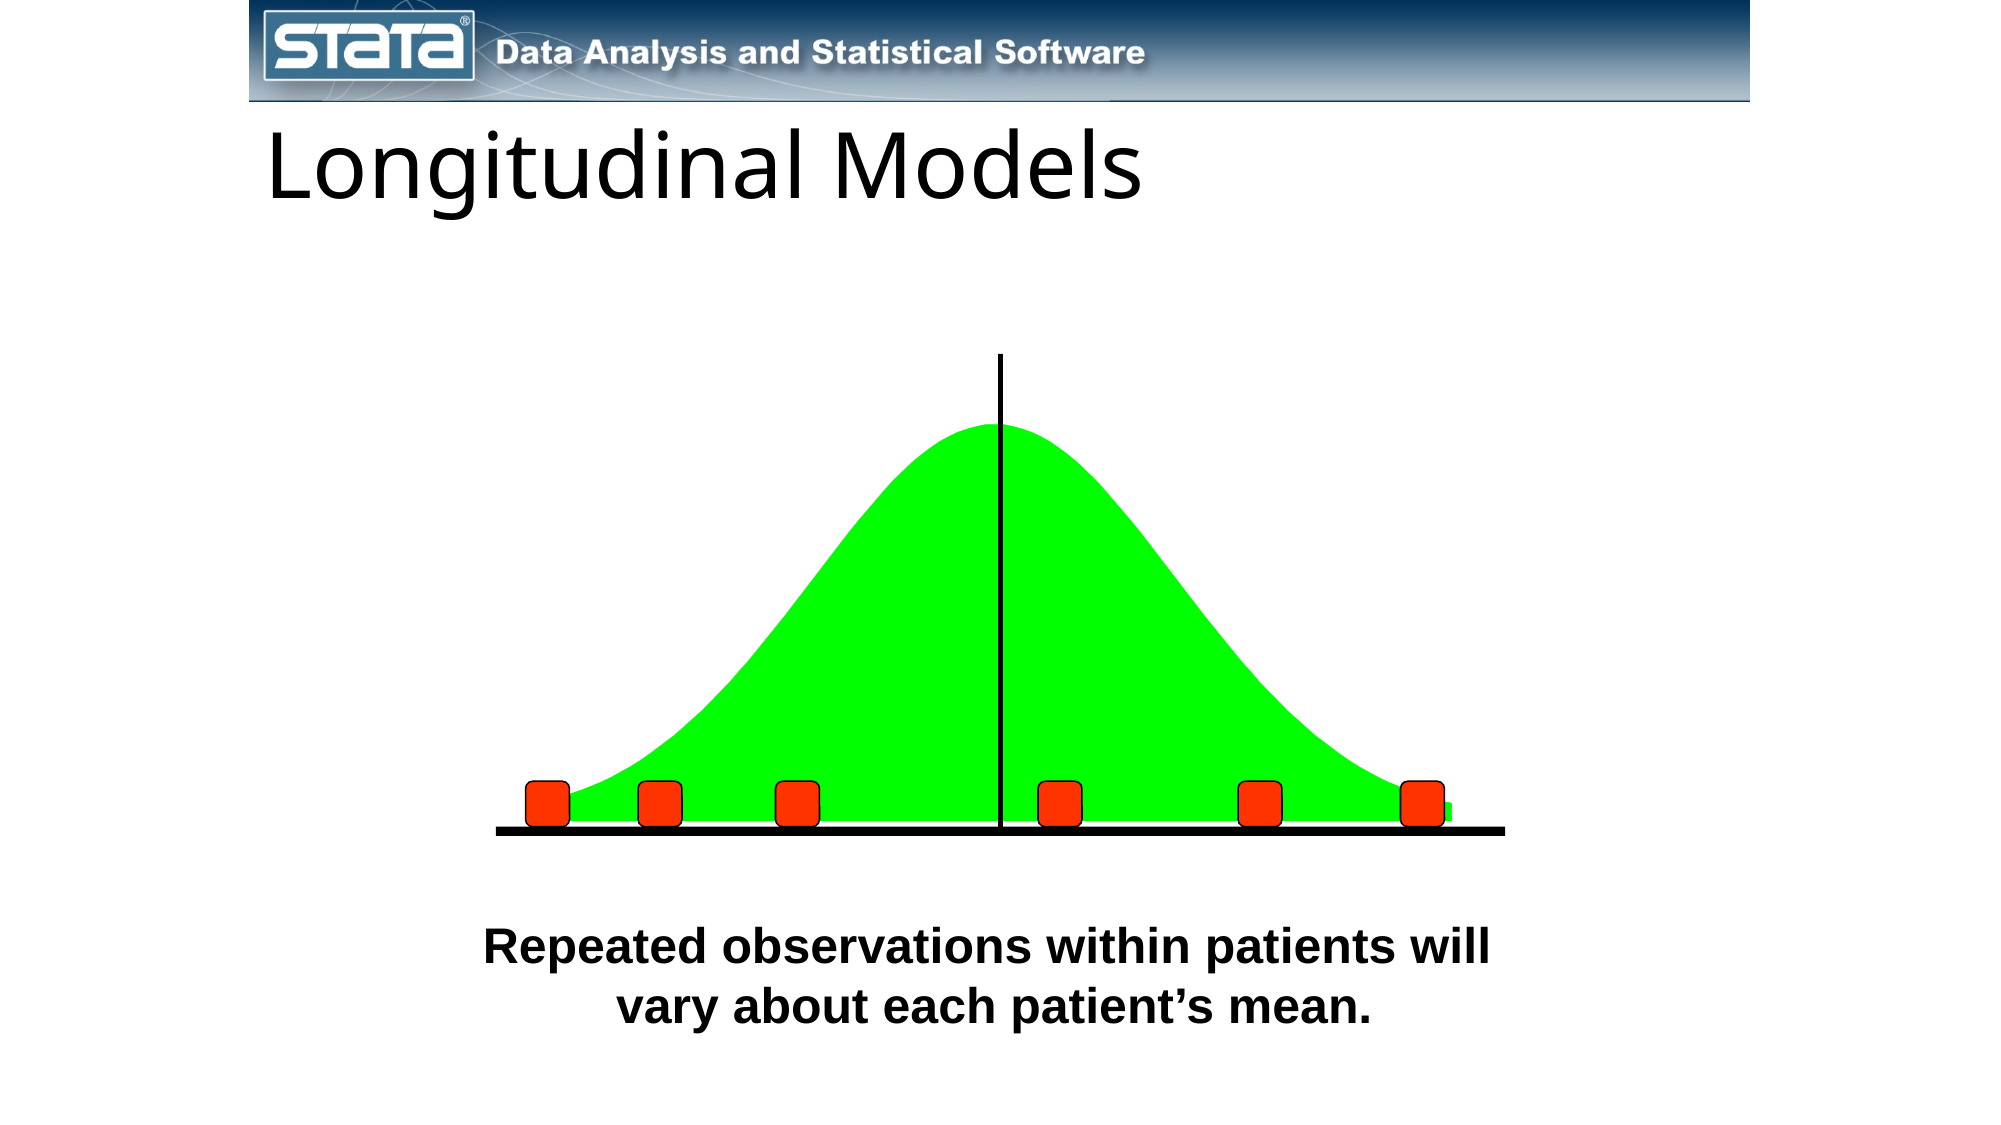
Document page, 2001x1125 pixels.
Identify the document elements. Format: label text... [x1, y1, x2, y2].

title Longitudinal Models [249, 102, 1750, 238]
text_box Repeated observations within patients will vary about each patient’s mean. [400, 906, 1589, 1041]
picture [249, 0, 1750, 102]
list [524, 362, 1465, 833]
